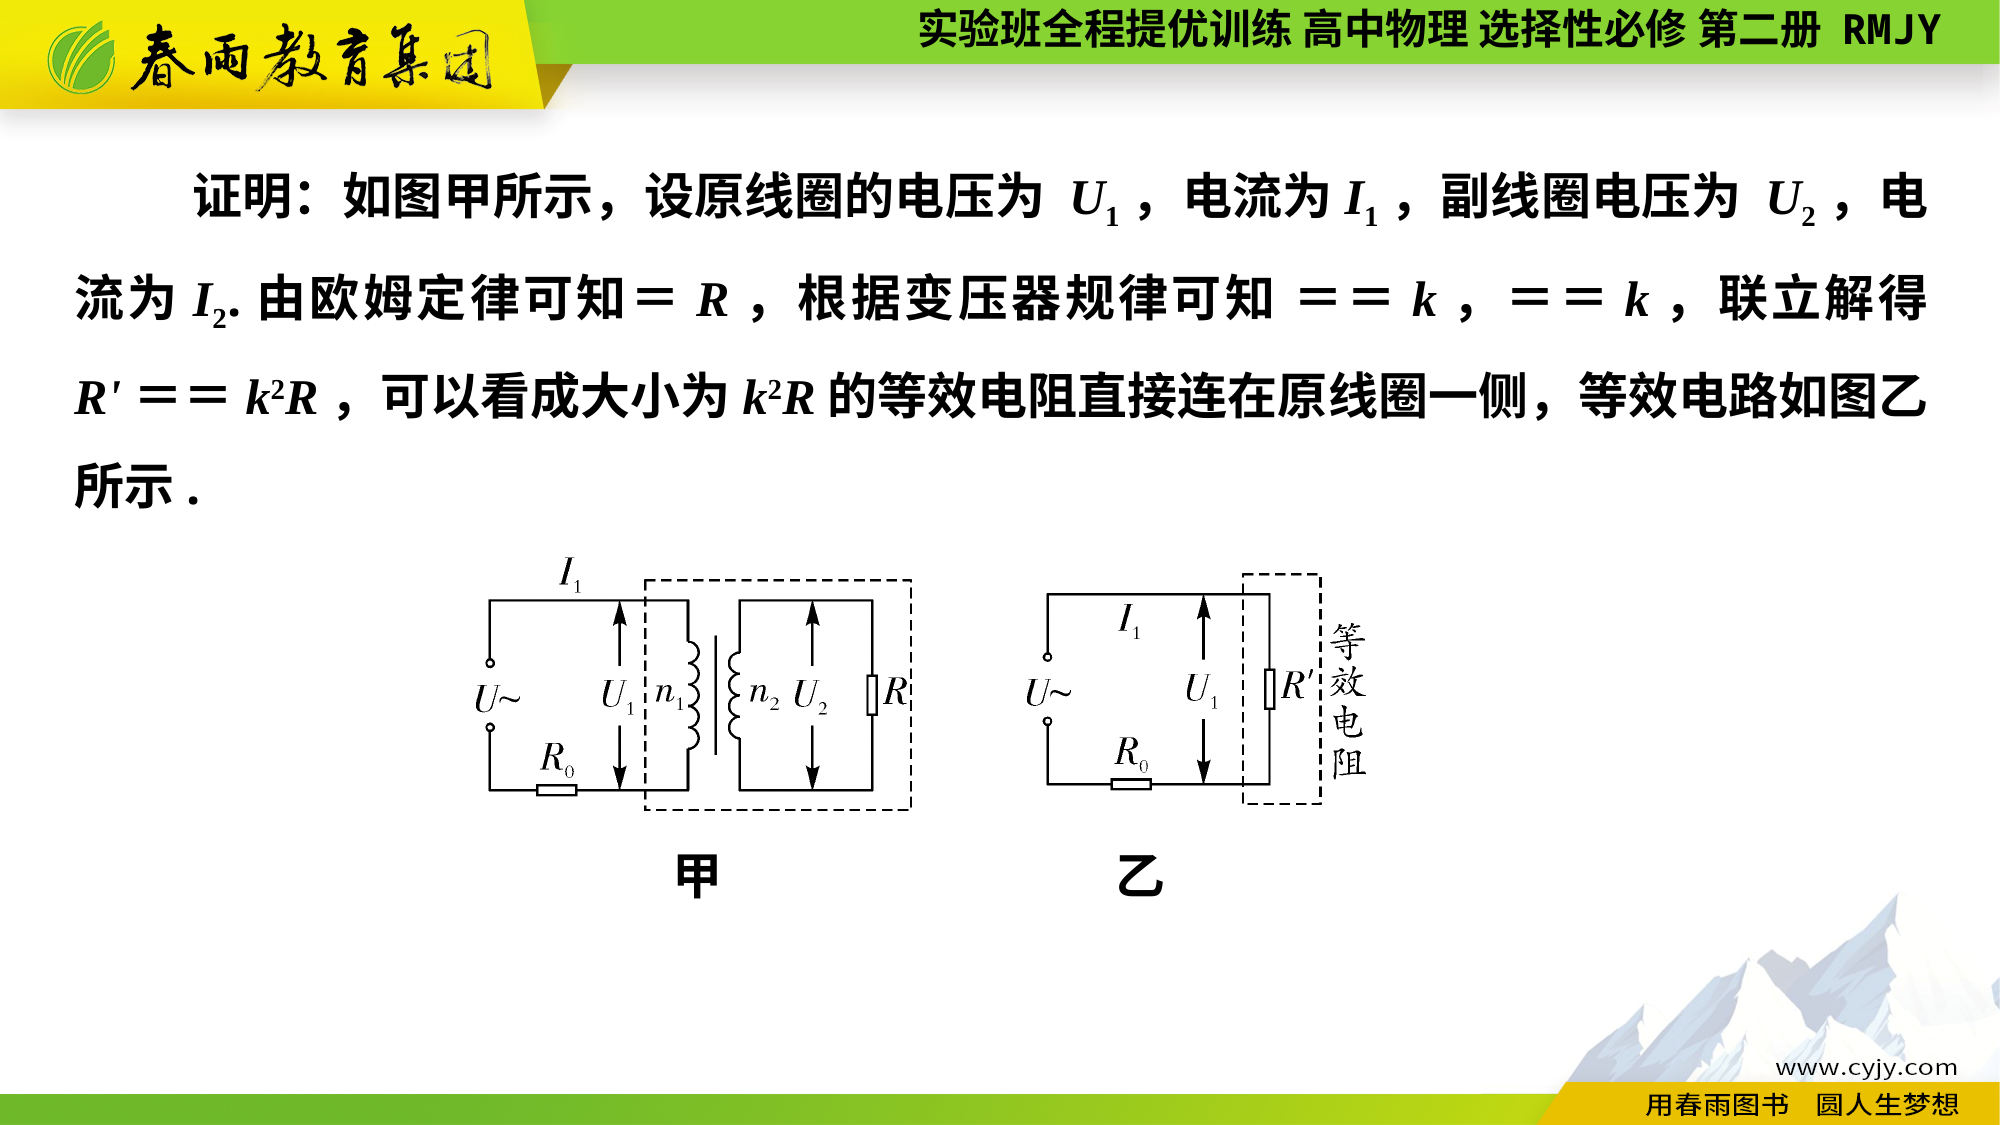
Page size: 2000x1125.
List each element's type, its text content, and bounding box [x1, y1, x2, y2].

text_box 甲 乙 [657, 807, 1284, 913]
picture [0, 0, 2000, 1125]
